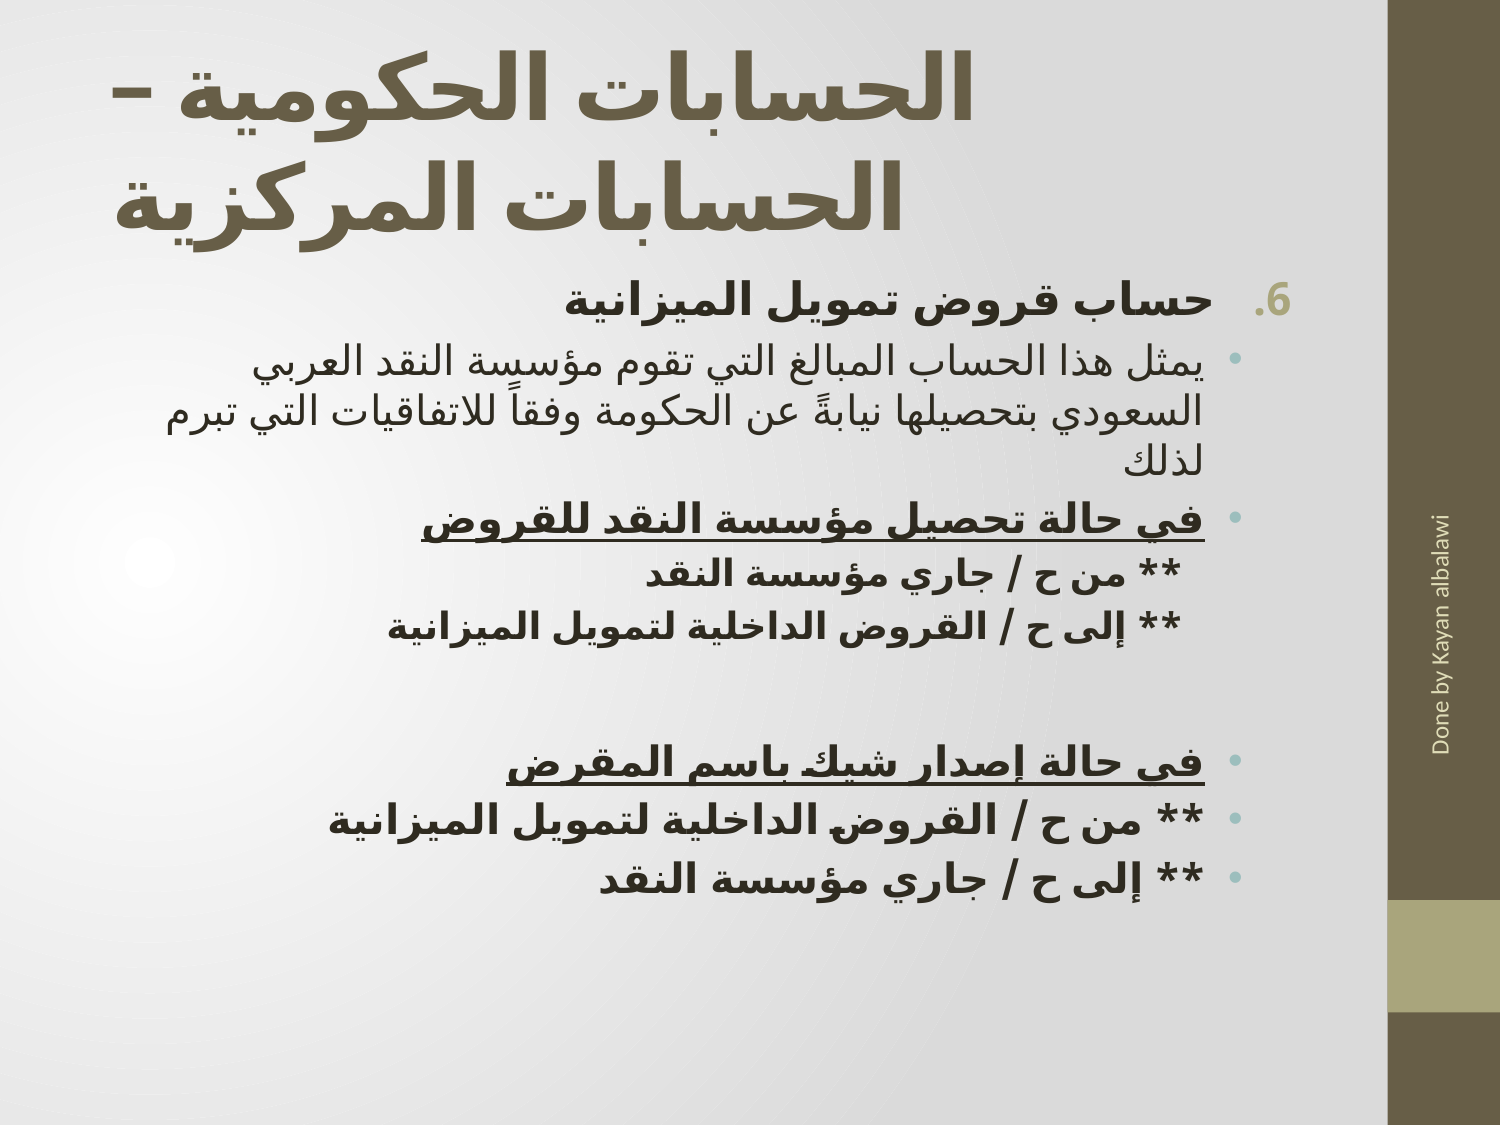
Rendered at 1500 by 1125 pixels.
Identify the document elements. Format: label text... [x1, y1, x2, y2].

title الحسابات الحكومية – الحسابات المركزية [75, 45, 1325, 233]
footer Done by Kayan albalawi [1408, 500, 1469, 889]
list حساب قروض تمويل الميزانية يمثل هذا الحساب المبالغ التي تقوم مؤسسة النقد العربي السعودي بتحصيلها نيابةً عن الحكومة وفقاً للاتفاقيات التي تبرم لذلك في حالة تحصيل مؤسسة النقد للقروض ** من ح / جاري مؤسسة النقد ** إلى ح / القروض الداخلية لتمويل الميزانية في حالة إصدار شيك باسم المقرض ** من ح / القروض الداخلية لتمويل الميزانية ** إلى ح / جاري مؤسسة النقد [75, 262, 1325, 1050]
